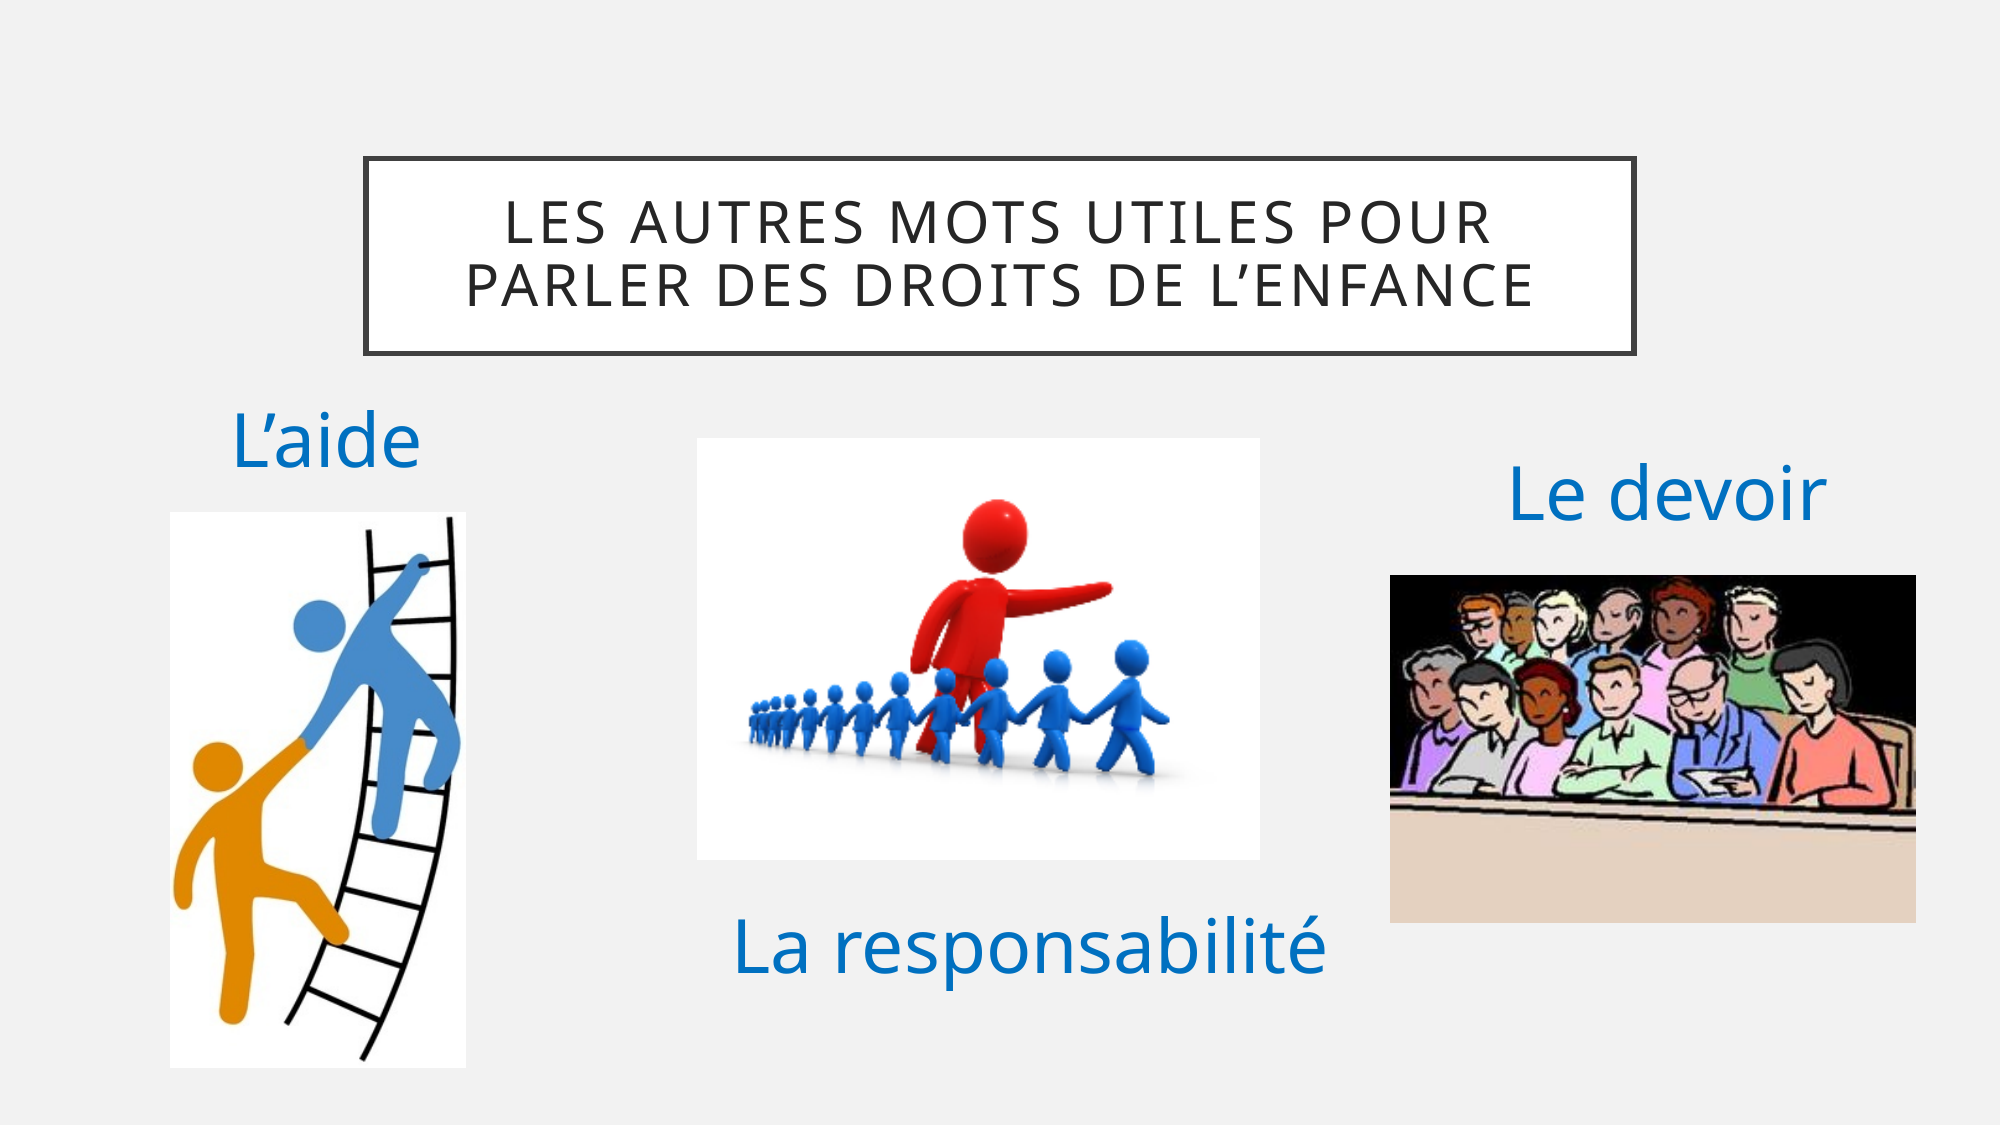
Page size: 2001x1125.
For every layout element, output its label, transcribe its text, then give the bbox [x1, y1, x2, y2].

text_box Le devoir [1491, 438, 1909, 543]
picture [1390, 575, 1916, 923]
text_box La responsabilité [716, 891, 1419, 997]
picture [170, 511, 466, 1068]
title Les autres mots utiles pour parler des droits de l’enfance [363, 156, 1637, 356]
text_box L’aide [215, 385, 520, 490]
picture [697, 438, 1260, 860]
